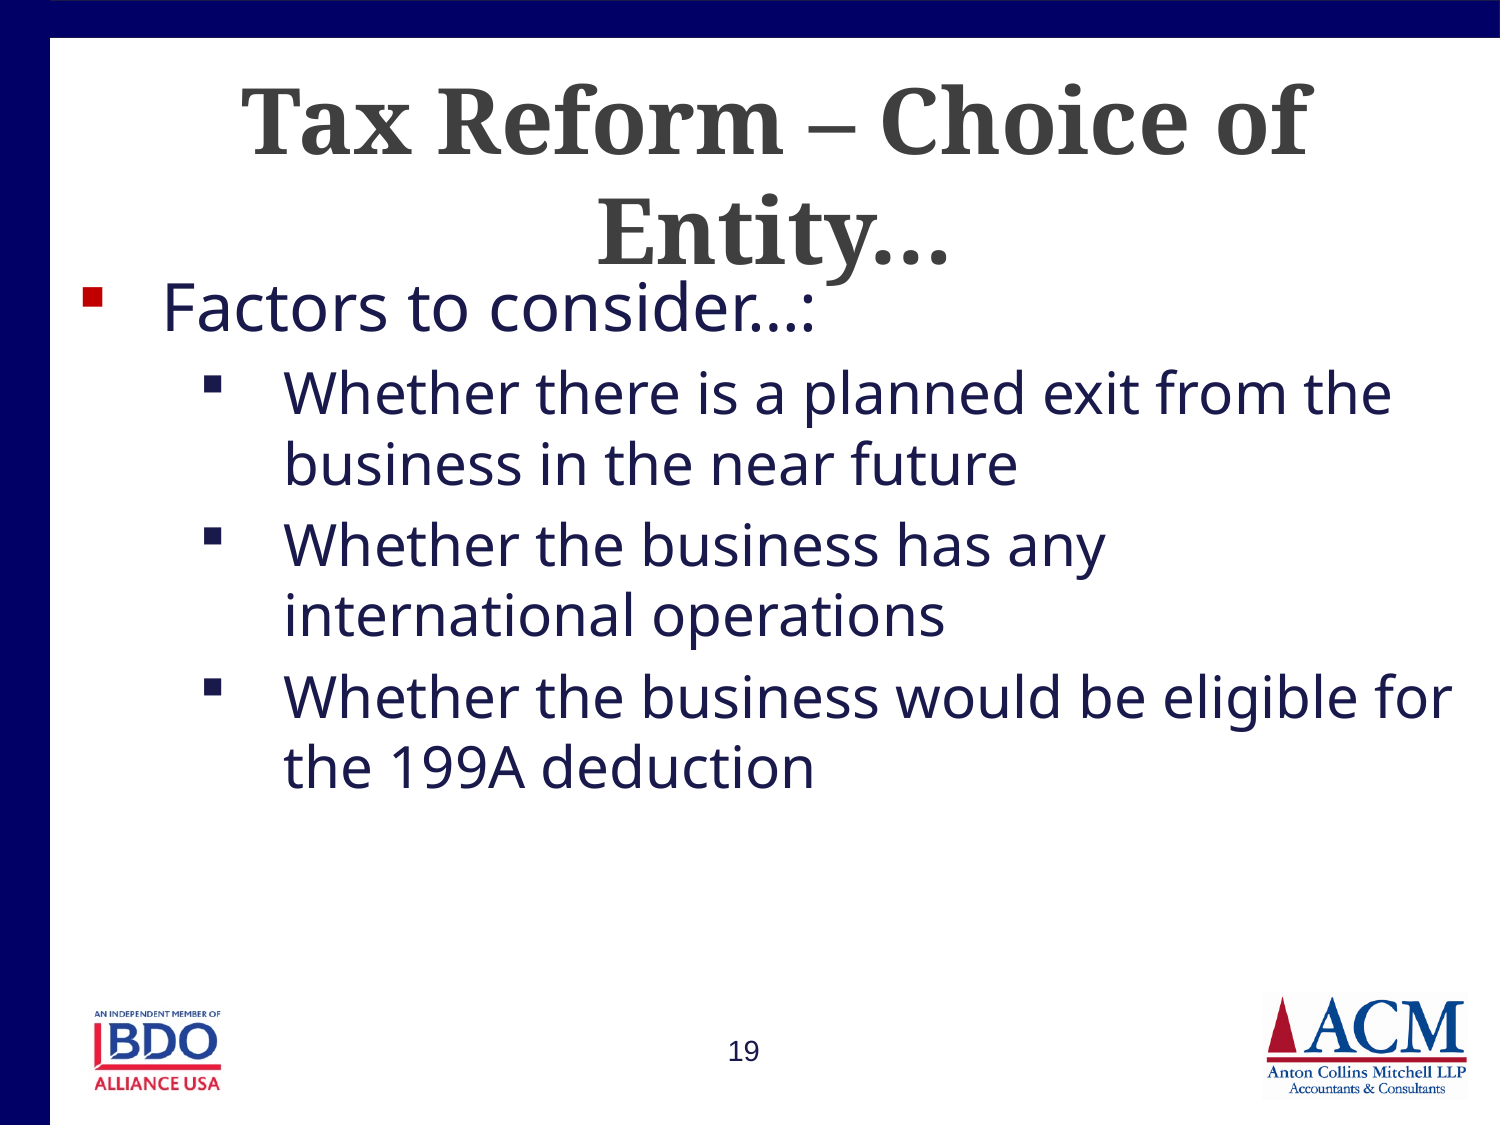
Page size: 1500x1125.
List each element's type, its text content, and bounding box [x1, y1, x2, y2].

picture [75, 993, 238, 1108]
list Factors to consider…: Whether there is a planned exit from the business in the near future Whether the business has any international operations Whether the business would be eligible for the 199A deduction [62, 257, 1488, 993]
slide_number 19 [687, 1024, 776, 1101]
title Tax Reform – Choice of Entity… [49, 87, 1500, 258]
picture [1262, 993, 1468, 1100]
